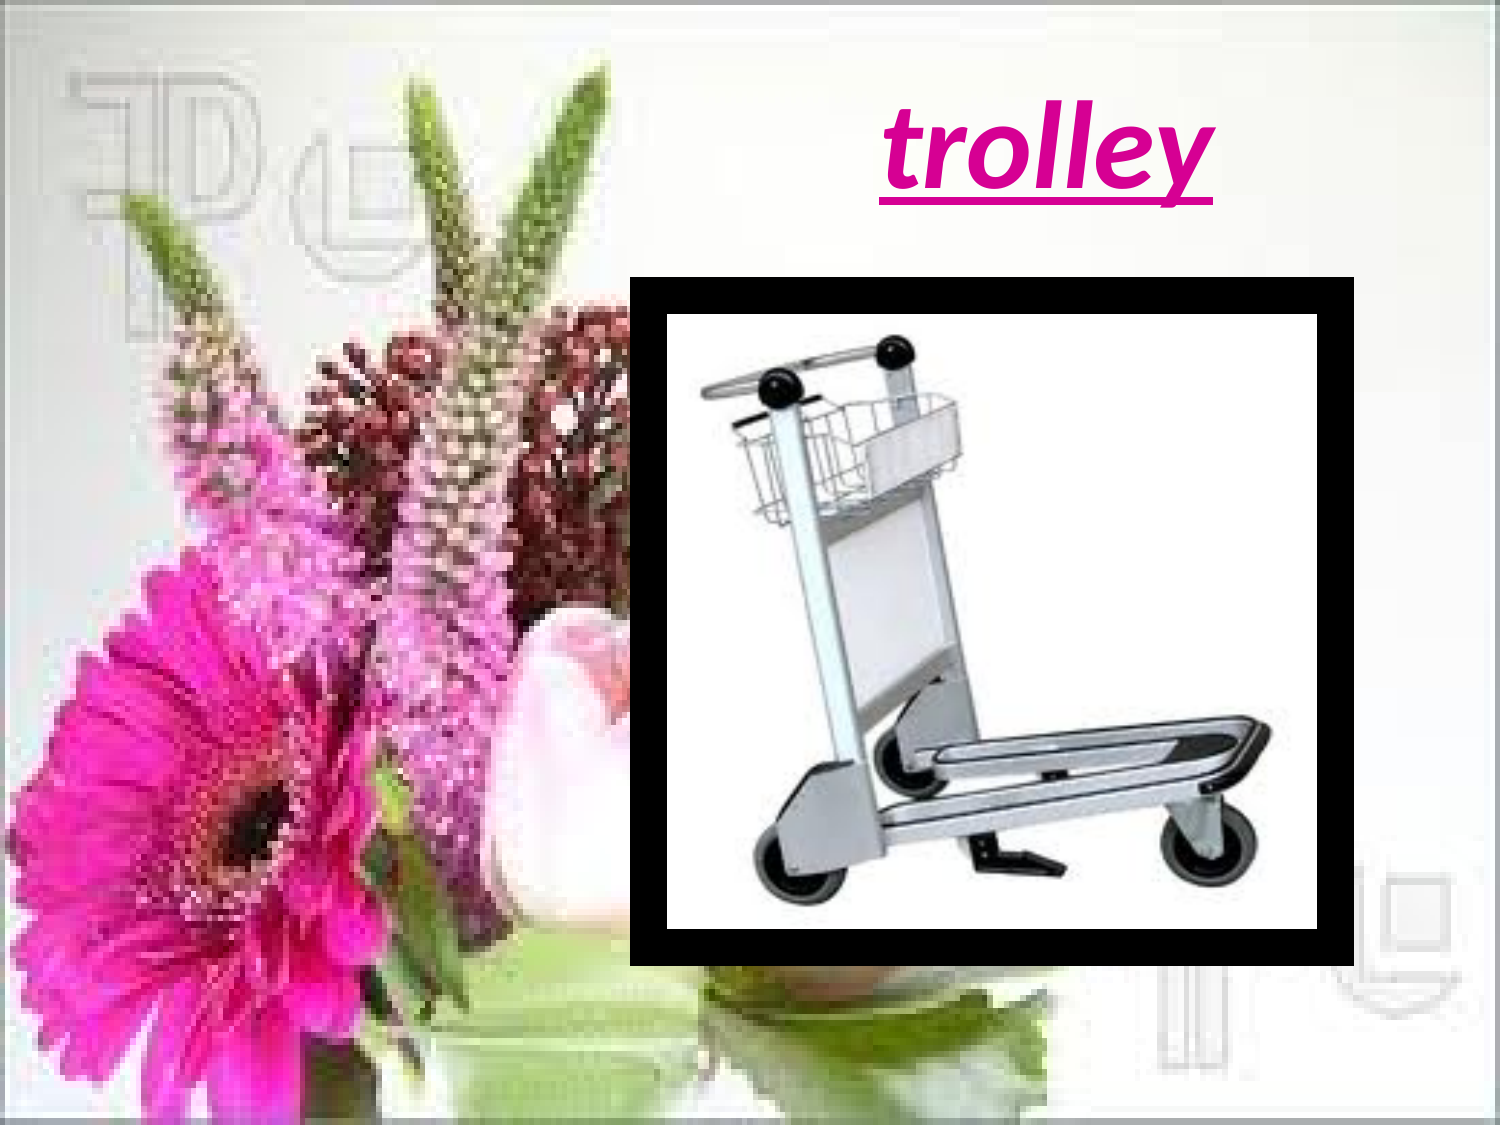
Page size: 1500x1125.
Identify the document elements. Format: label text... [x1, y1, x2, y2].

picture [0, 0, 1500, 1125]
title trolley [667, 45, 1425, 233]
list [667, 314, 1318, 929]
